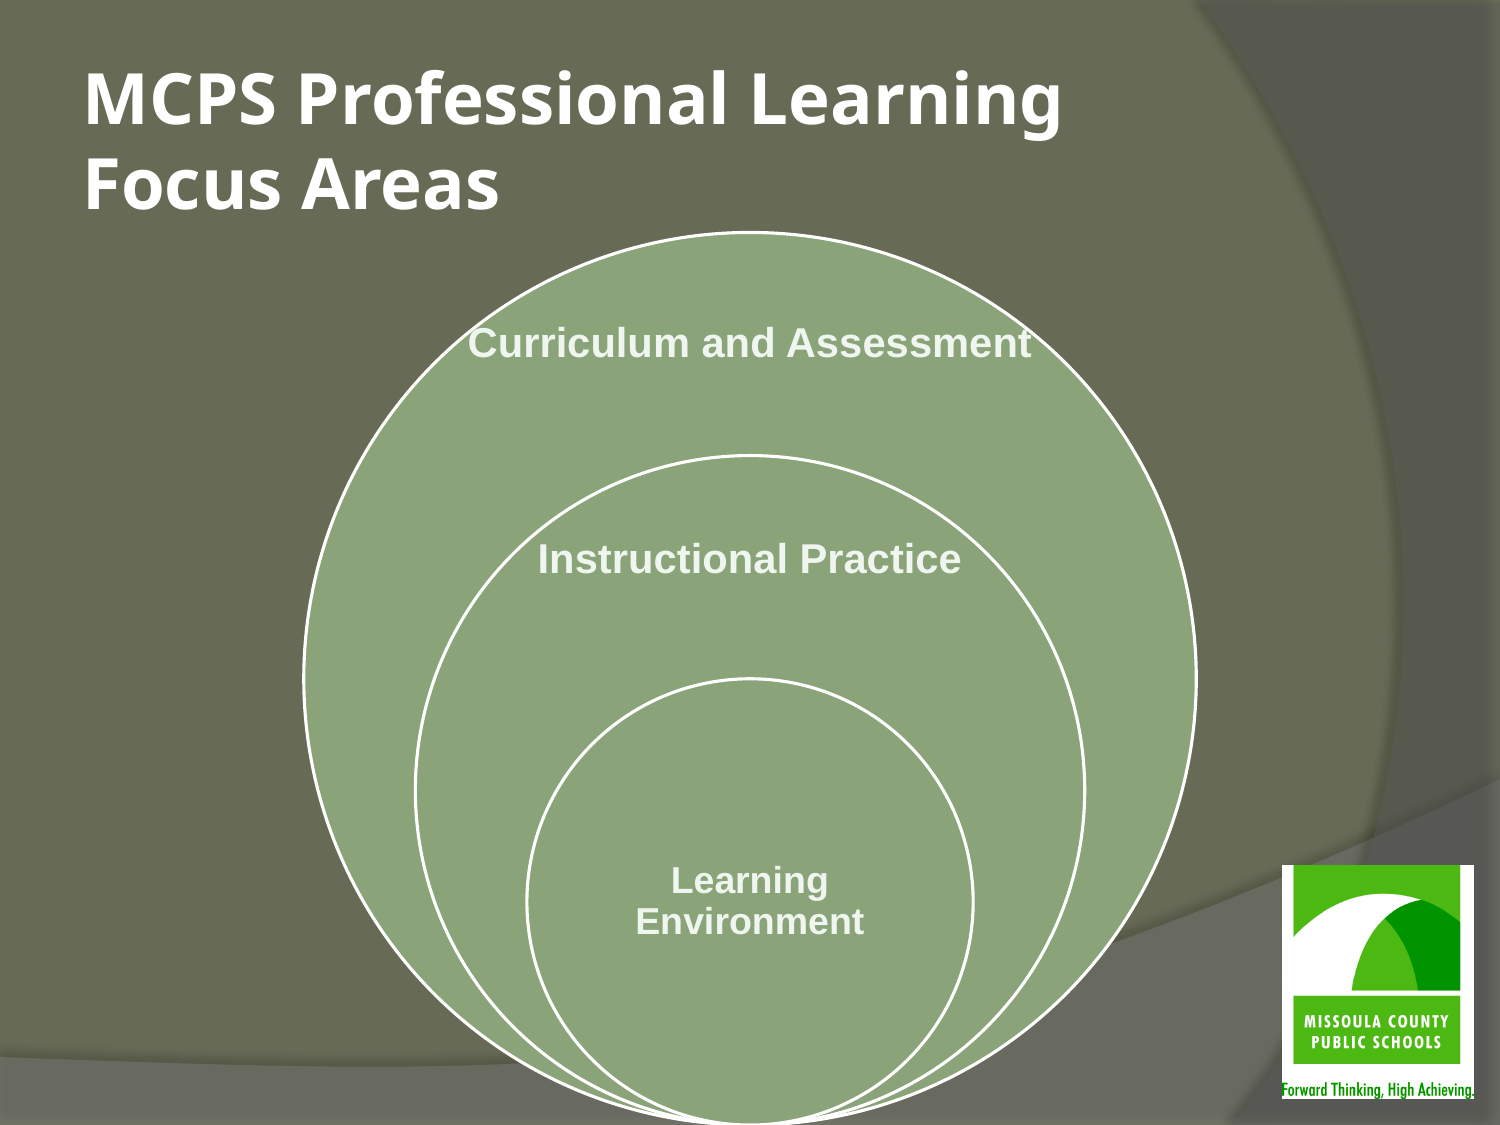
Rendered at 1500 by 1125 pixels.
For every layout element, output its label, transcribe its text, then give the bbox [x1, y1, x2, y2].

picture [1282, 865, 1474, 1099]
title MCPS Professional Learning Focus Areas [75, 45, 1301, 222]
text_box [0, 232, 1500, 1125]
